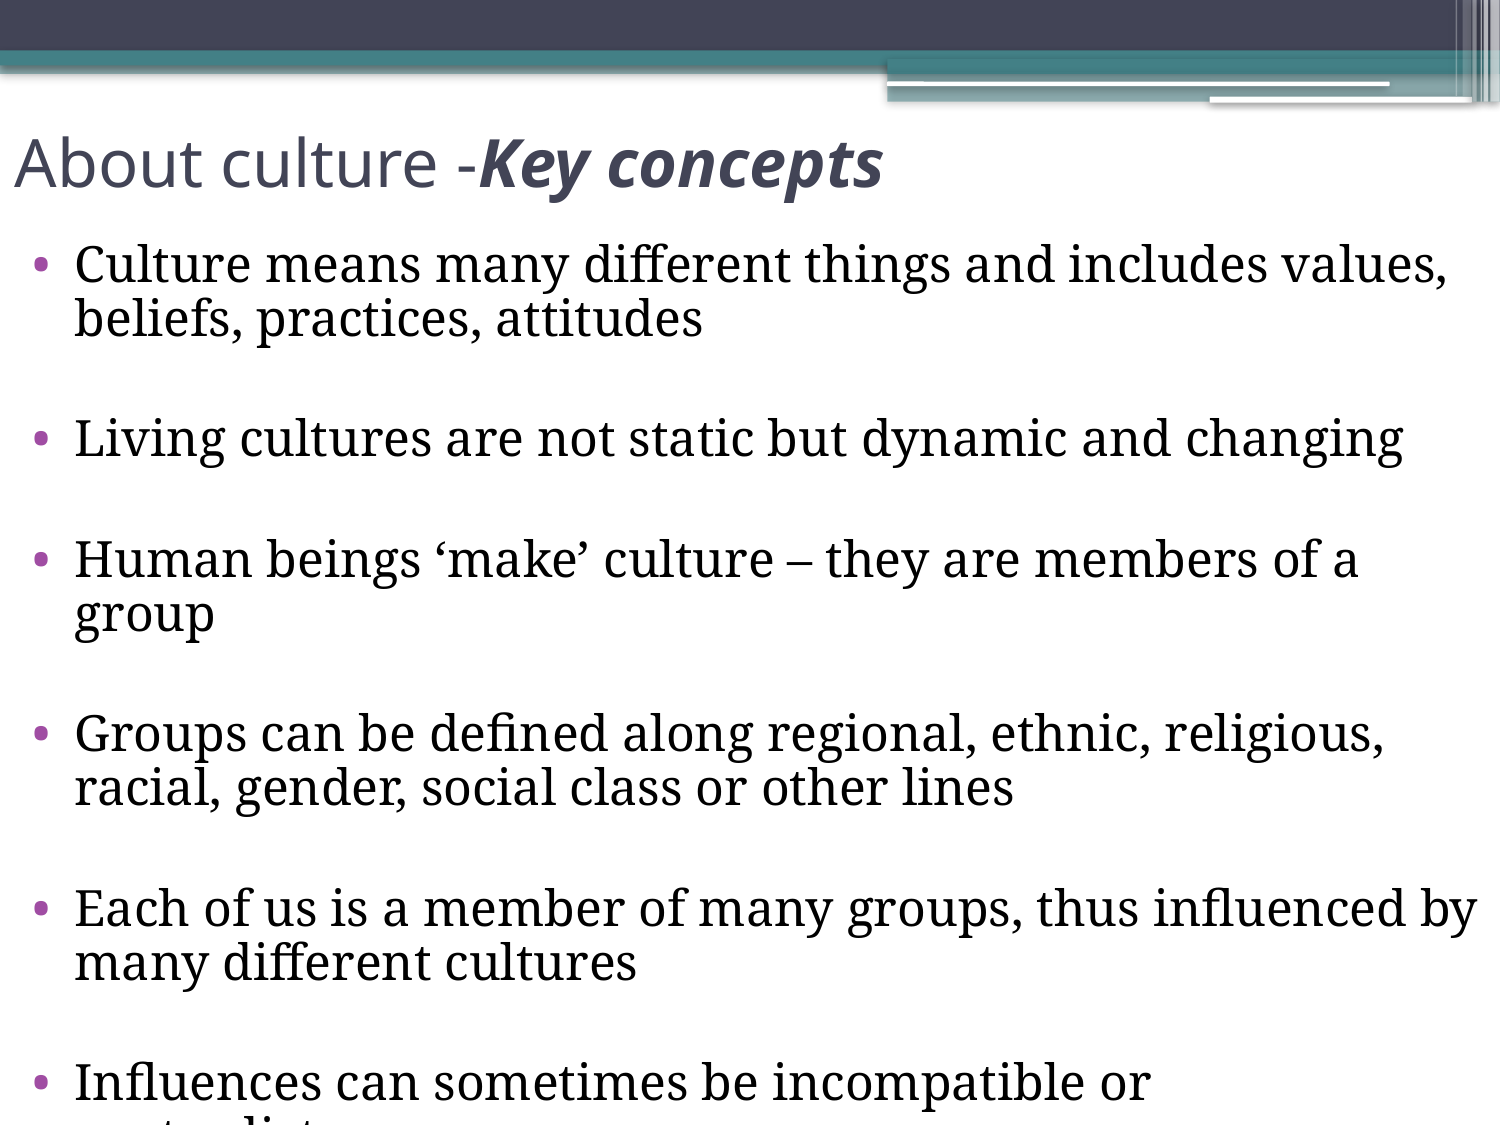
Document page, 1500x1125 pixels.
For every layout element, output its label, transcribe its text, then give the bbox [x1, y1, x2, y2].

text_box [372, 834, 703, 895]
list Culture means many different things and includes values, beliefs, practices, attitudes Living cultures are not static but dynamic and changing Human beings ‘make’ culture – they are members of a group Groups can be defined along regional, ethnic, religious, racial, gender, social class or other lines Each of us is a member of many groups, thus influenced by many different cultures Influences can sometimes be incompatible or contradictory [0, 231, 1500, 1007]
title About culture -Key concepts [0, 113, 1500, 209]
